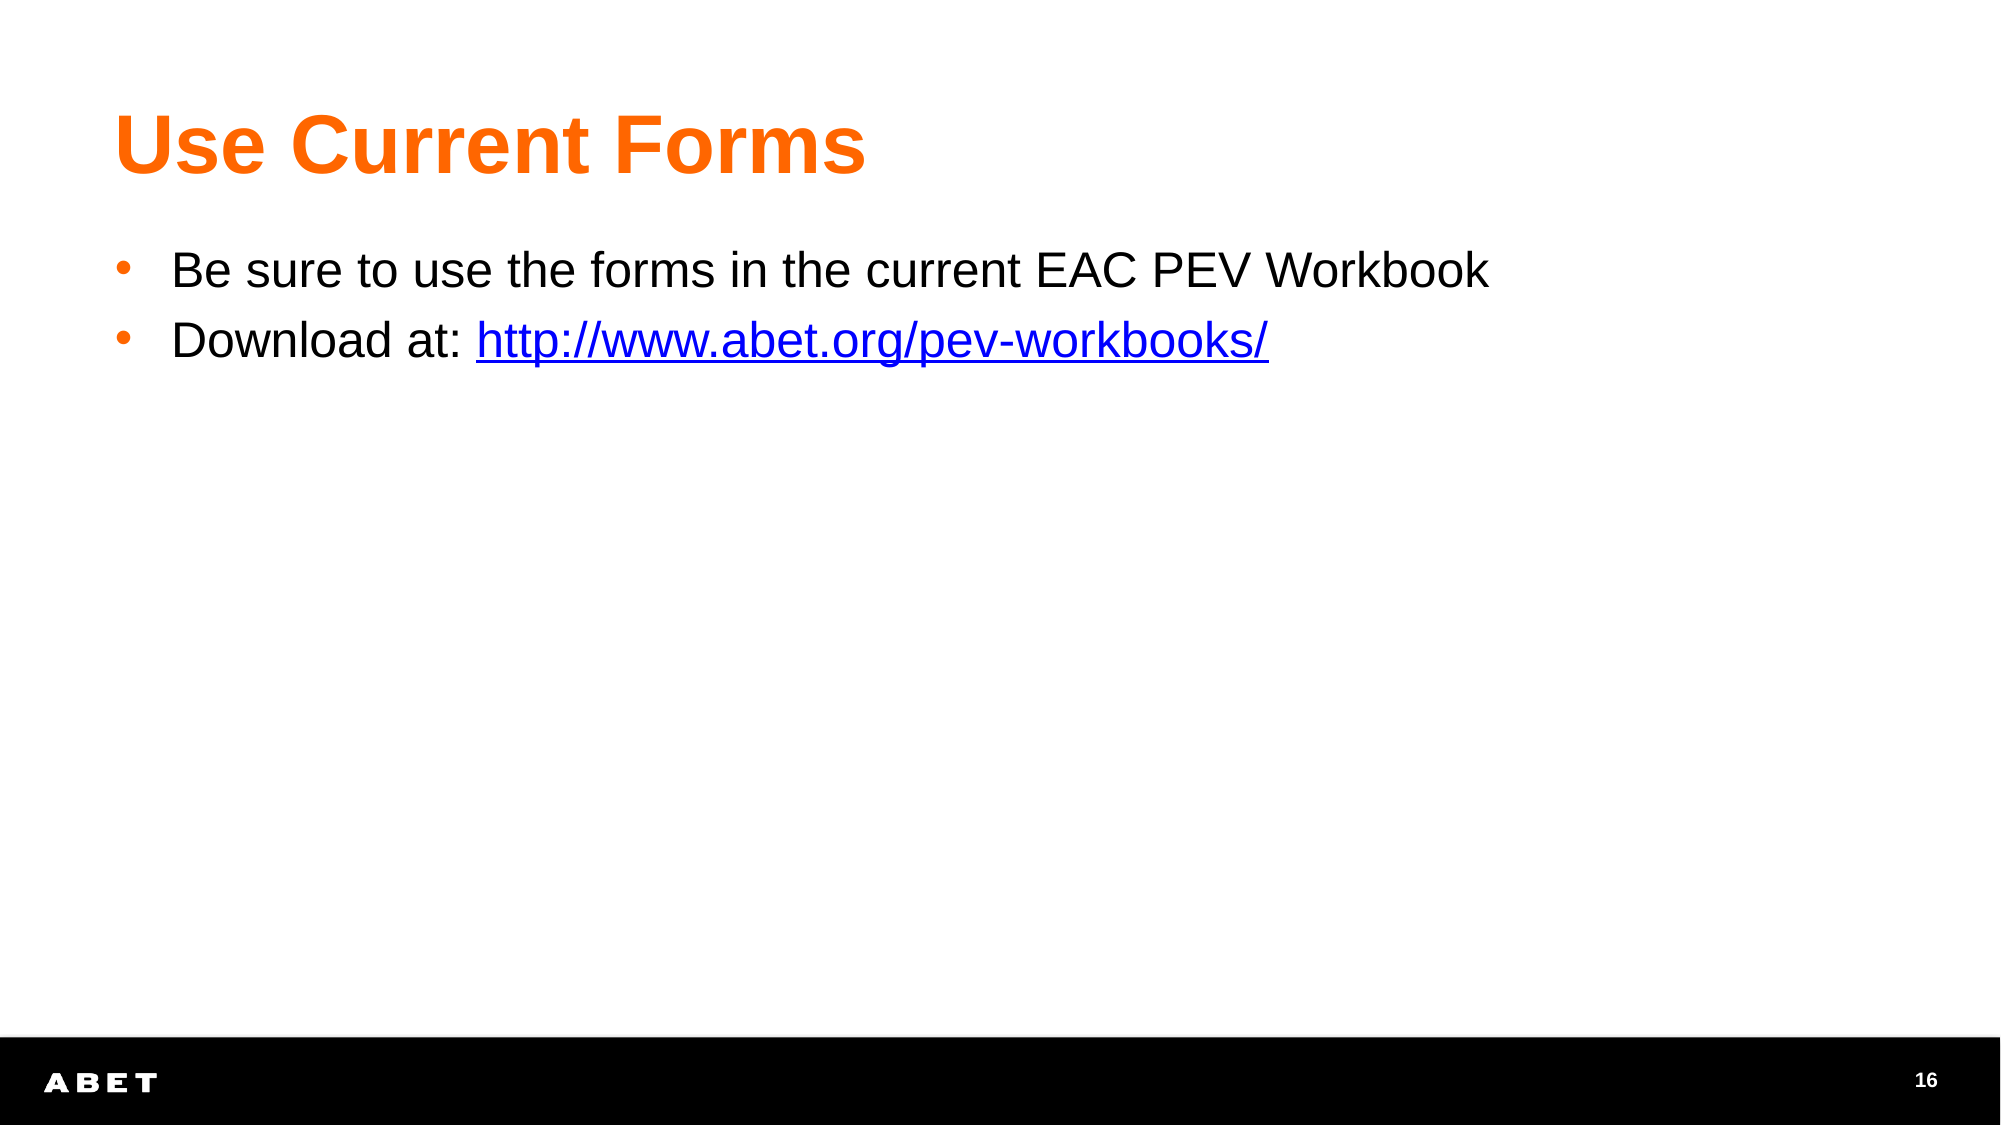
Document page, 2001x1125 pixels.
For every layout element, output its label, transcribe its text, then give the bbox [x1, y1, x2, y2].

list Be sure to use the forms in the current EAC PEV Workbook Download at: http://www.abet.org/pev-workbooks/ [99, 229, 1900, 943]
title Use Current Forms [99, 82, 1900, 213]
picture [16, 1052, 184, 1113]
